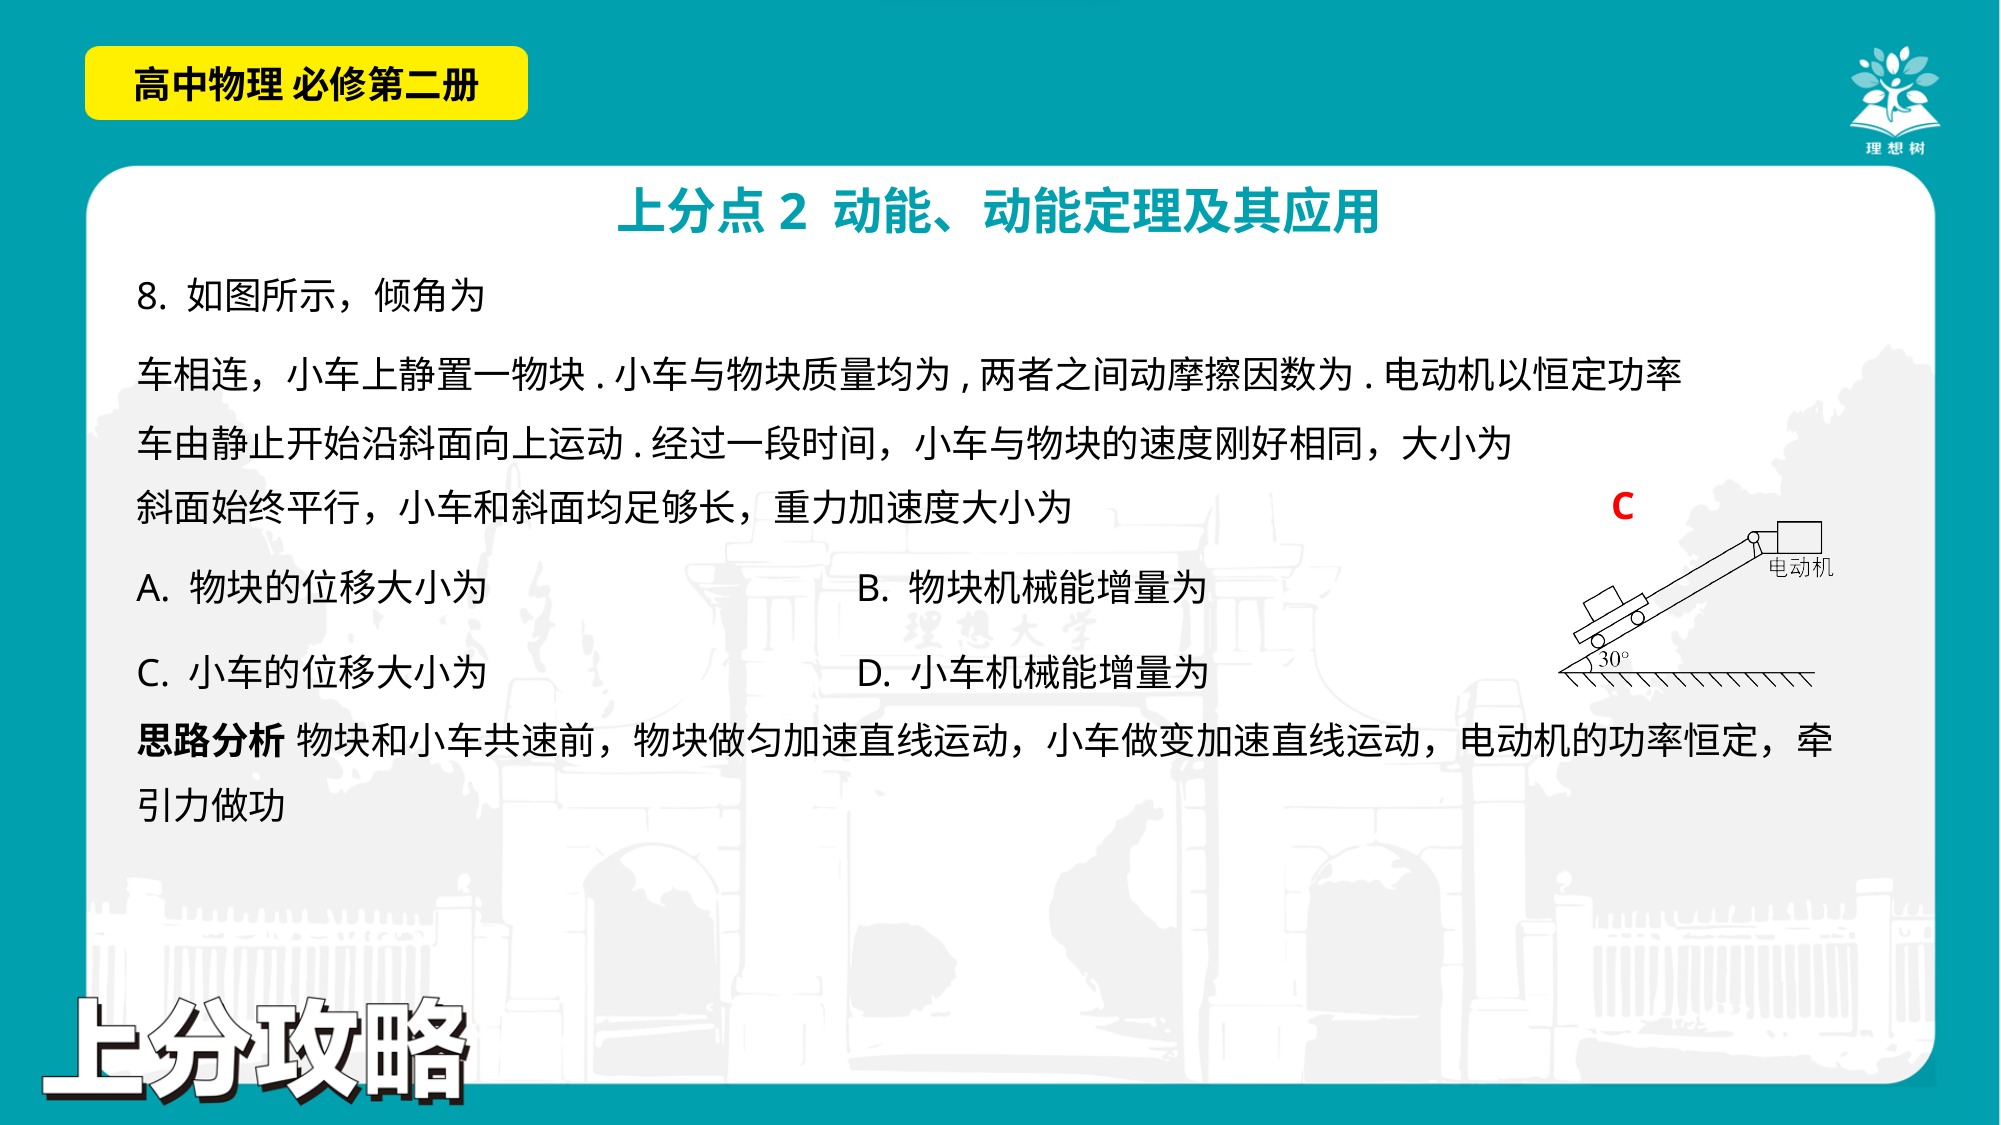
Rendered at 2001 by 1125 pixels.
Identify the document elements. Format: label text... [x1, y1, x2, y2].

picture [0, 0, 2000, 1125]
text_box C [1595, 462, 1651, 521]
